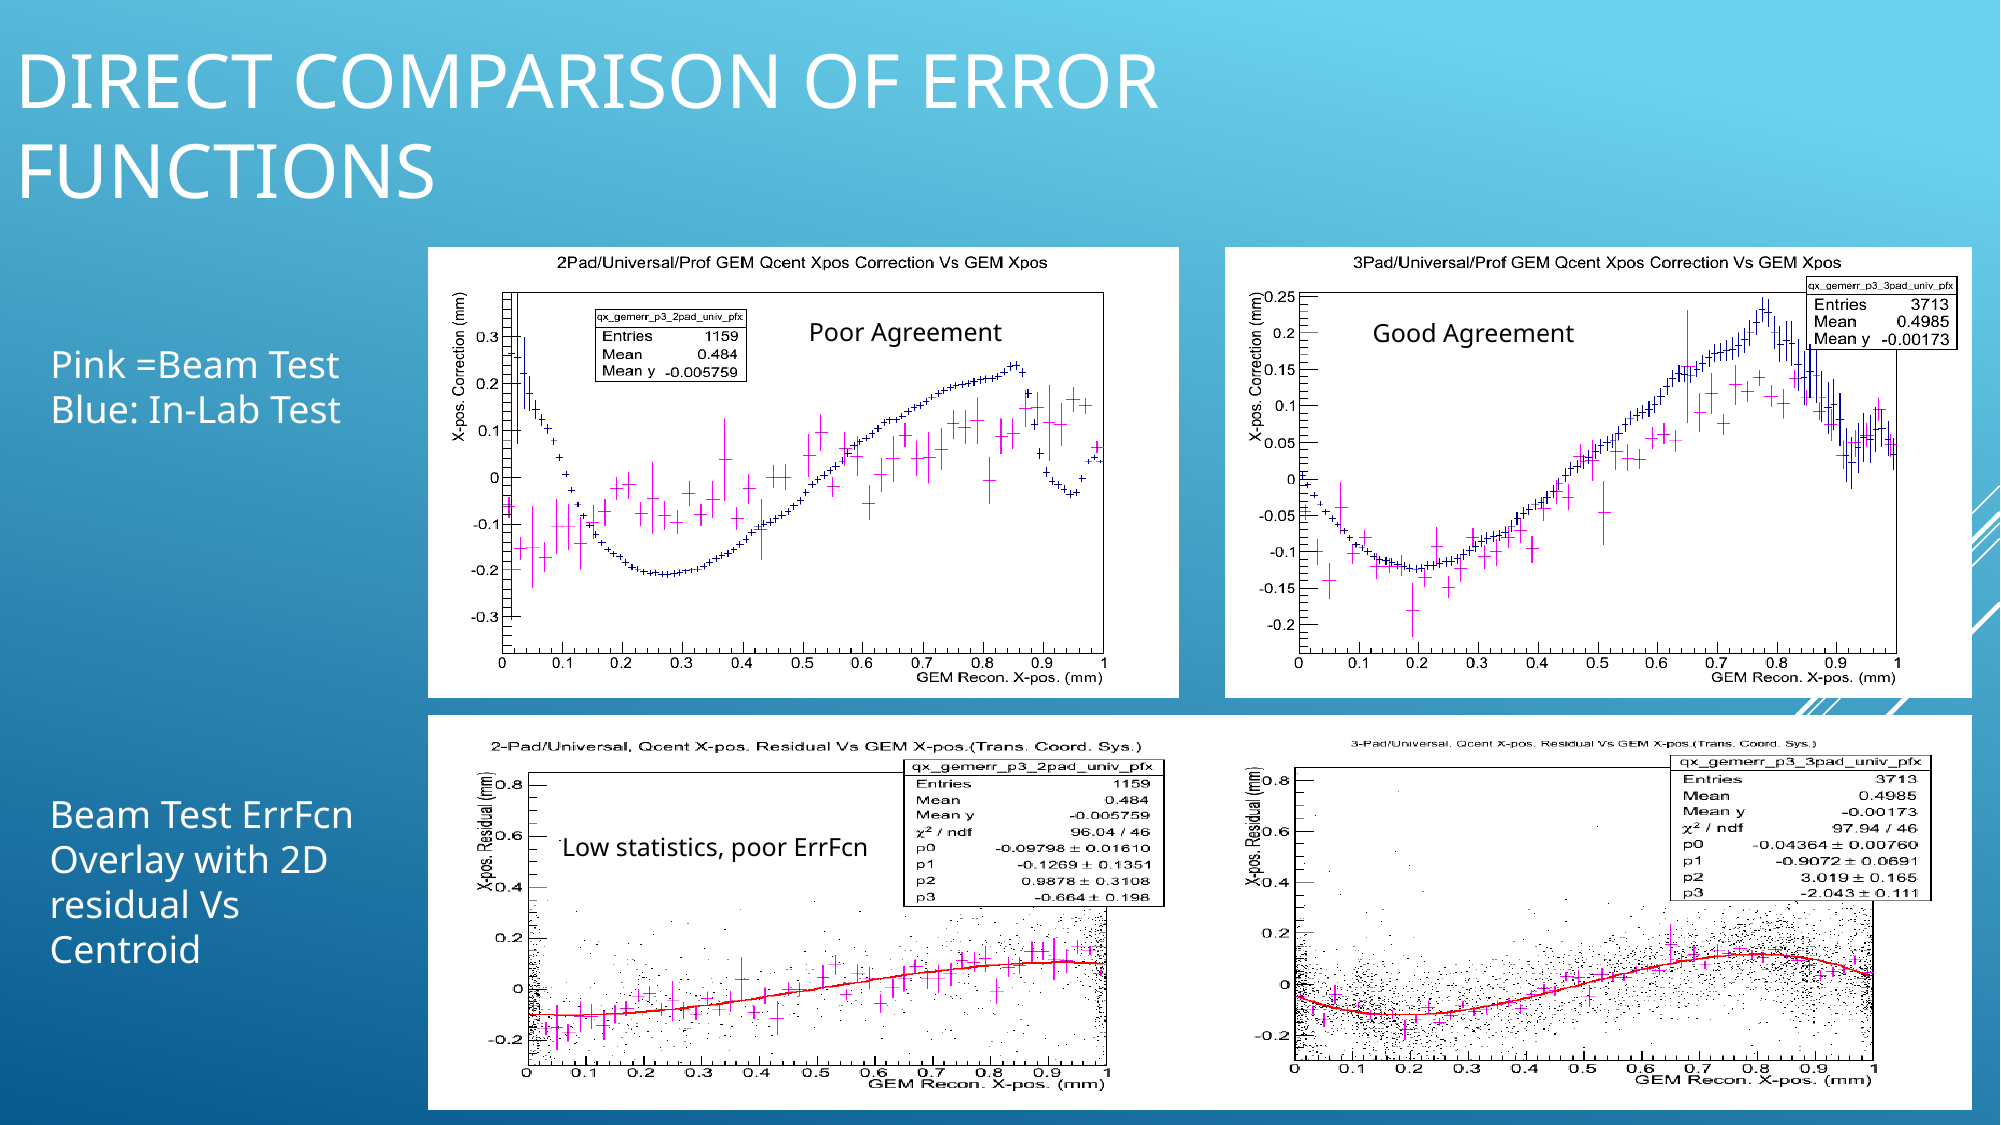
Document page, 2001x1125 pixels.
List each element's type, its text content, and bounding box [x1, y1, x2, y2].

title Direct Comparison of Error functions [0, 0, 1400, 248]
picture [427, 246, 1179, 698]
text_box Beam Test ErrFcn Overlay with 2D residual Vs Centroid [34, 783, 399, 978]
picture [427, 715, 1973, 1110]
text_box Pink =Beam Test Blue: In-Lab Test [35, 333, 357, 438]
picture [1225, 246, 1973, 698]
